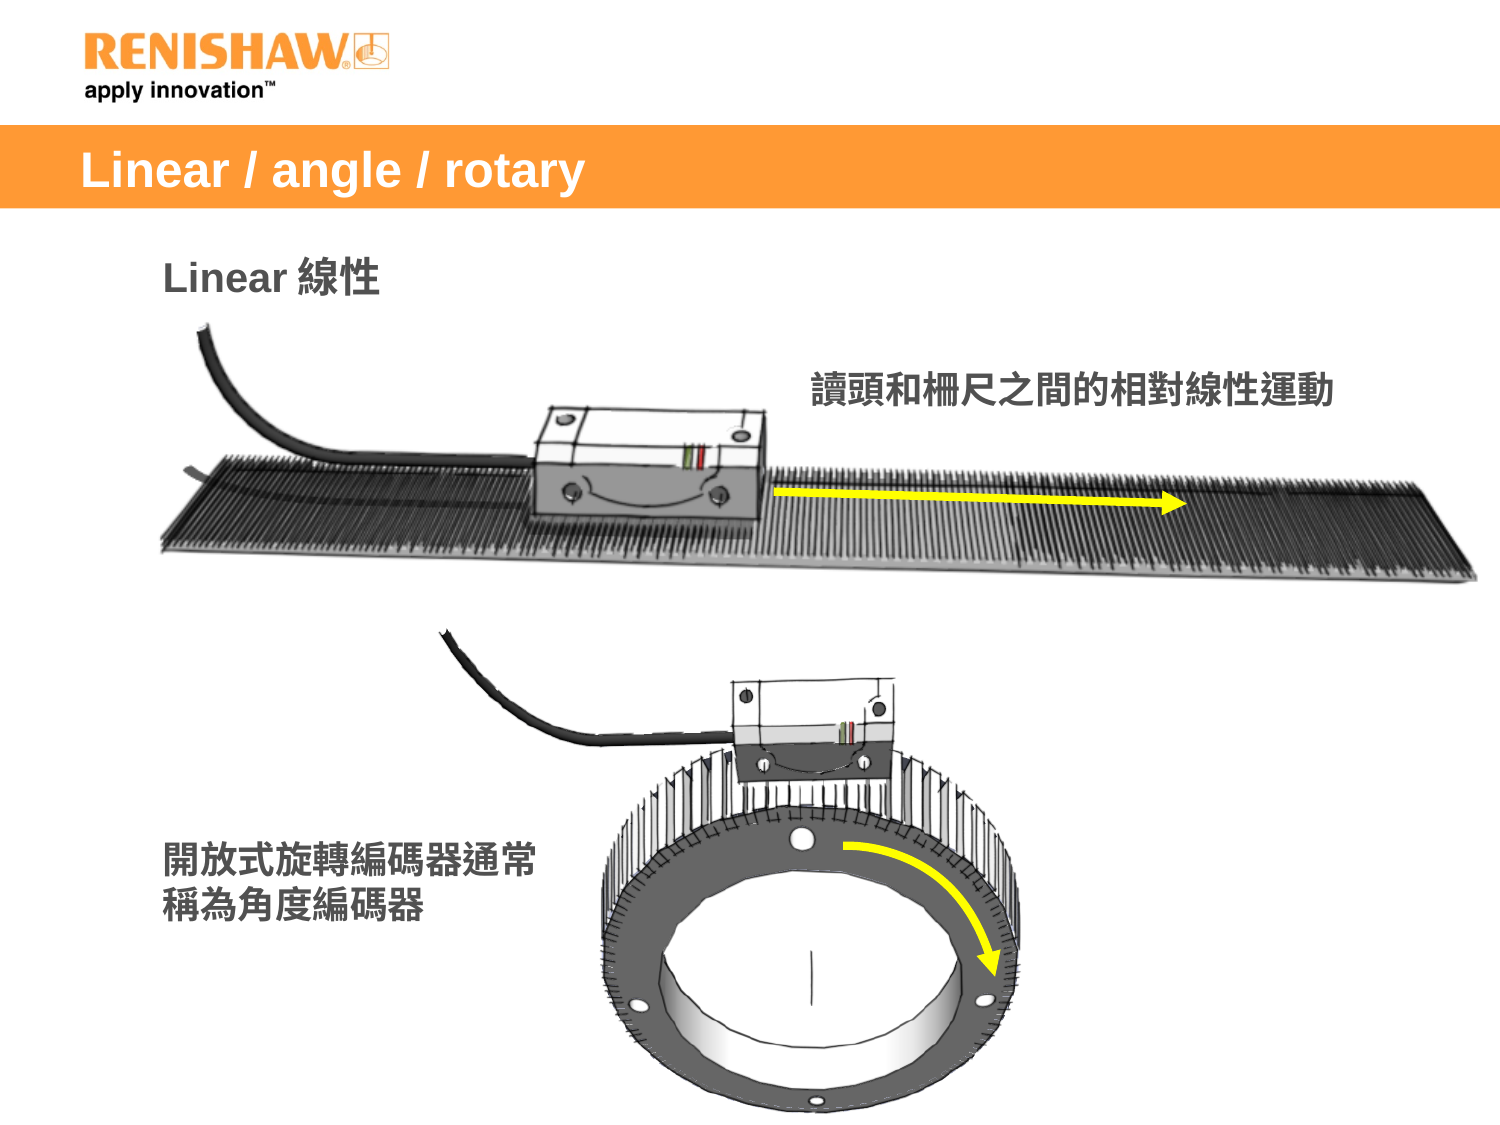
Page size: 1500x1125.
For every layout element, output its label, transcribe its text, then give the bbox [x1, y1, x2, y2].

picture [83, 30, 390, 104]
title Linear / angle / rotary [64, 130, 1446, 204]
picture [147, 314, 1500, 613]
text_box Linear線性 Rotary [147, 243, 538, 313]
text_box 開放式旋轉編碼器通常稱為角度編碼器 [147, 829, 425, 934]
picture [430, 616, 1034, 1125]
